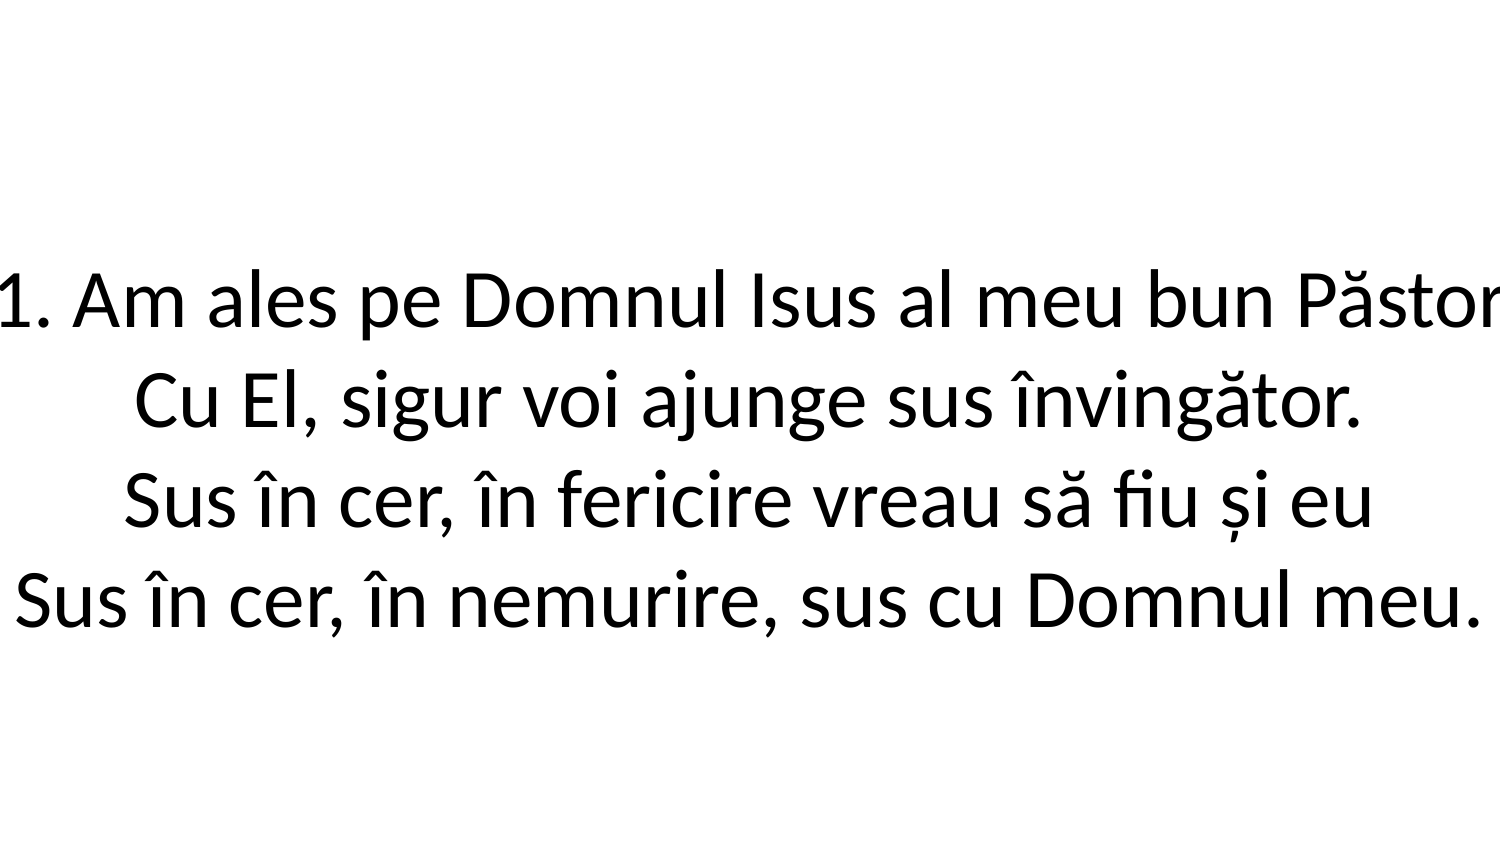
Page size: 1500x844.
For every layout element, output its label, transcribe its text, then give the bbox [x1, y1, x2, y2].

text_box 1. Am ales pe Domnul Isus al meu bun Păstor Cu El, sigur voi ajunge sus învingător. Sus în cer, în fericire vreau să fiu și eu Sus în cer, în nemurire, sus cu Domnul meu. [0, 192, 1500, 652]
